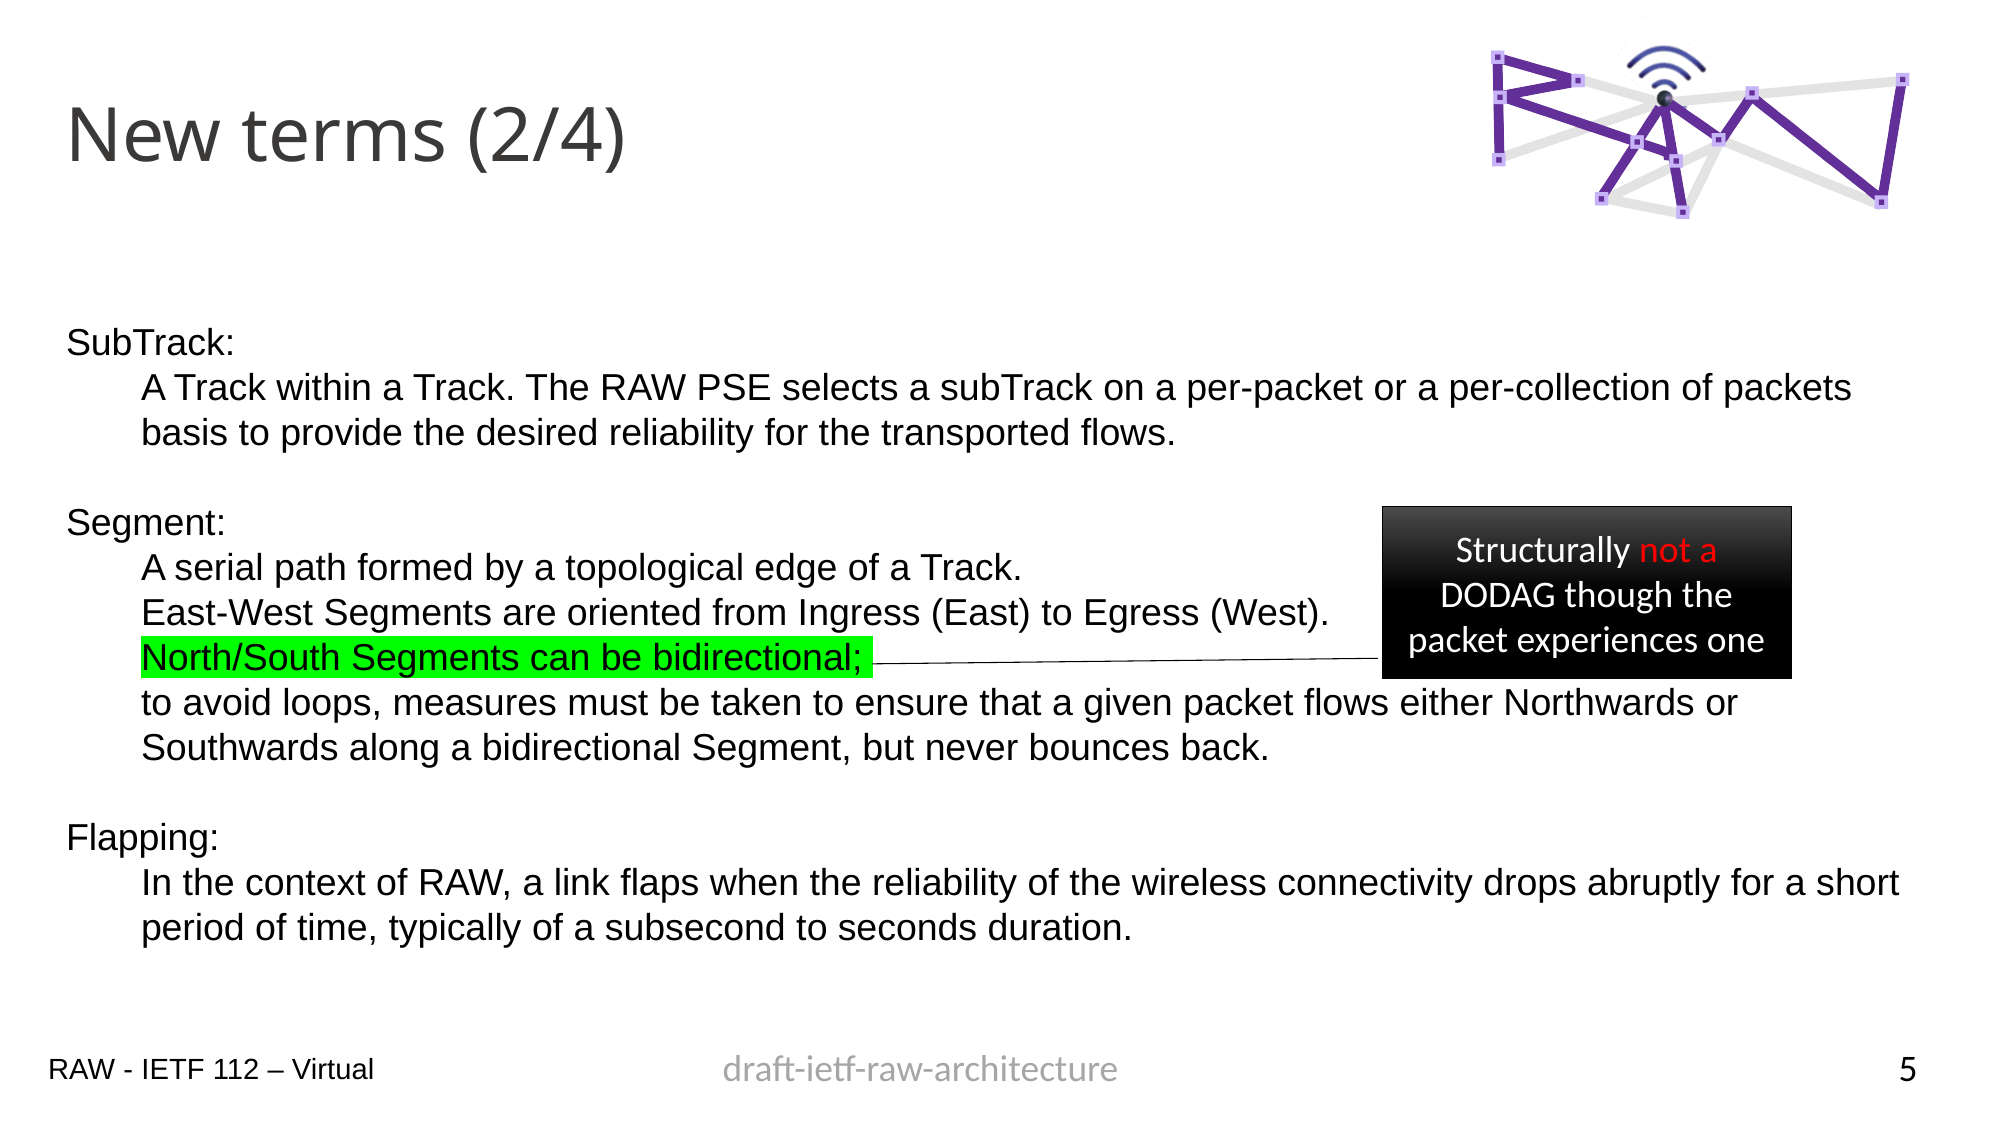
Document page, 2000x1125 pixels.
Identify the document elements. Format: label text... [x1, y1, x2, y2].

title New terms (2/4) [50, 70, 1927, 209]
slide_number 5 [1708, 1036, 1933, 1097]
text_box Structurally not a DODAG though the packet experiences one [871, 657, 1378, 665]
list SubTrack: A Track within a Track. The RAW PSE selects a subTrack on a per-packet or a per-collection of packets basis to provide the desired reliability for the transported flows. Segment: A serial path formed by a topological edge of a Track. East-West Segments are oriented from Ingress (East) to Egress (West). North/South Segments can be bidirectional; to avoid loops, measures must be taken to ensure that a given packet flows either Northwards or Southwards along a bidirectional Segment, but never bounces back. Flapping: In the context of RAW, a link flaps when the reliability of the wireless connectivity drops abruptly for a short period of time, typically of a subsecond to seconds duration. [51, 220, 1926, 1035]
text_box draft-ietf-raw-architecture [707, 1036, 1708, 1097]
picture [1464, 0, 1956, 239]
text_box Structurally not a DODAG though the packet experiences one [1382, 506, 1792, 679]
